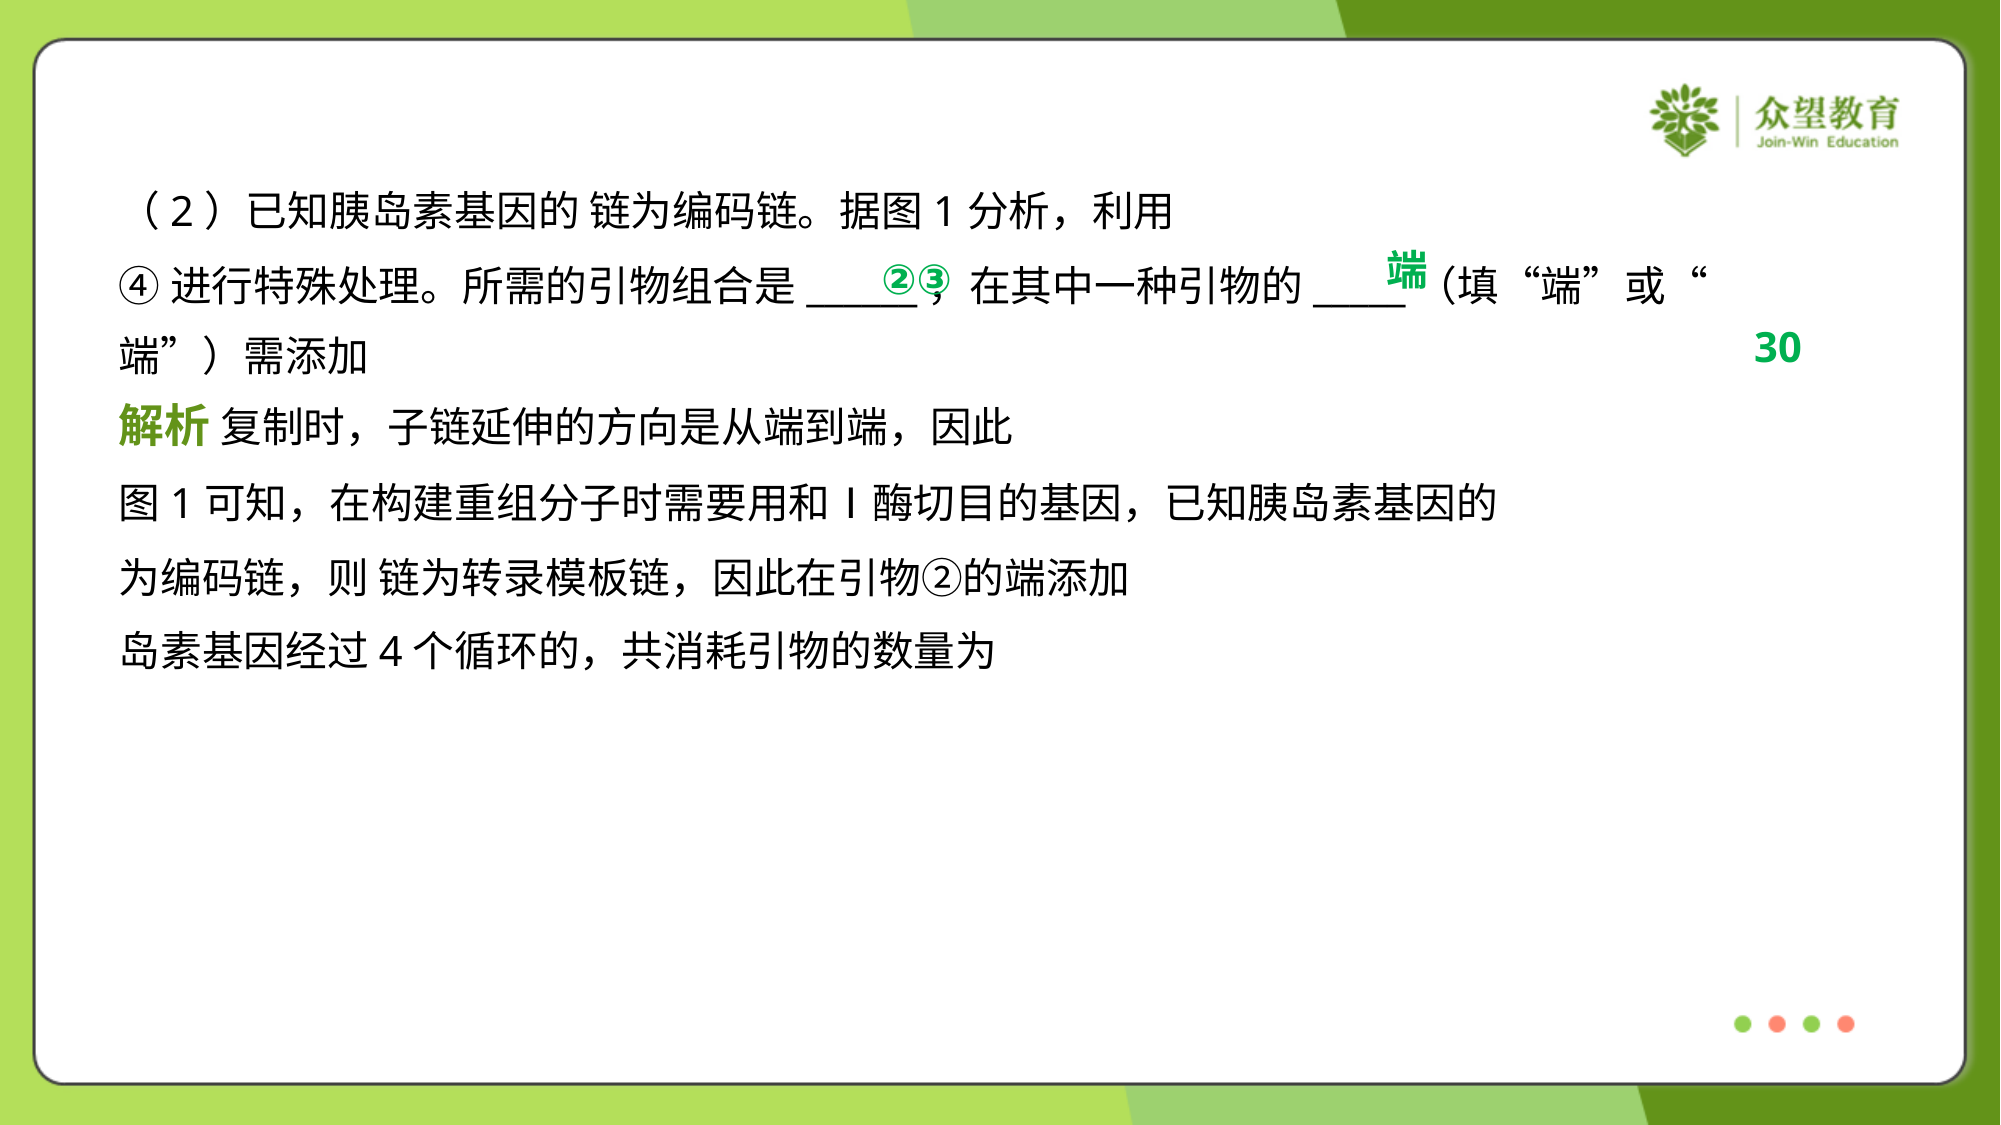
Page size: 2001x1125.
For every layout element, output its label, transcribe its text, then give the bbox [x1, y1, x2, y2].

picture [0, 0, 2000, 1125]
text_box 30 [1737, 299, 1819, 364]
text_box ②③ [859, 228, 974, 296]
